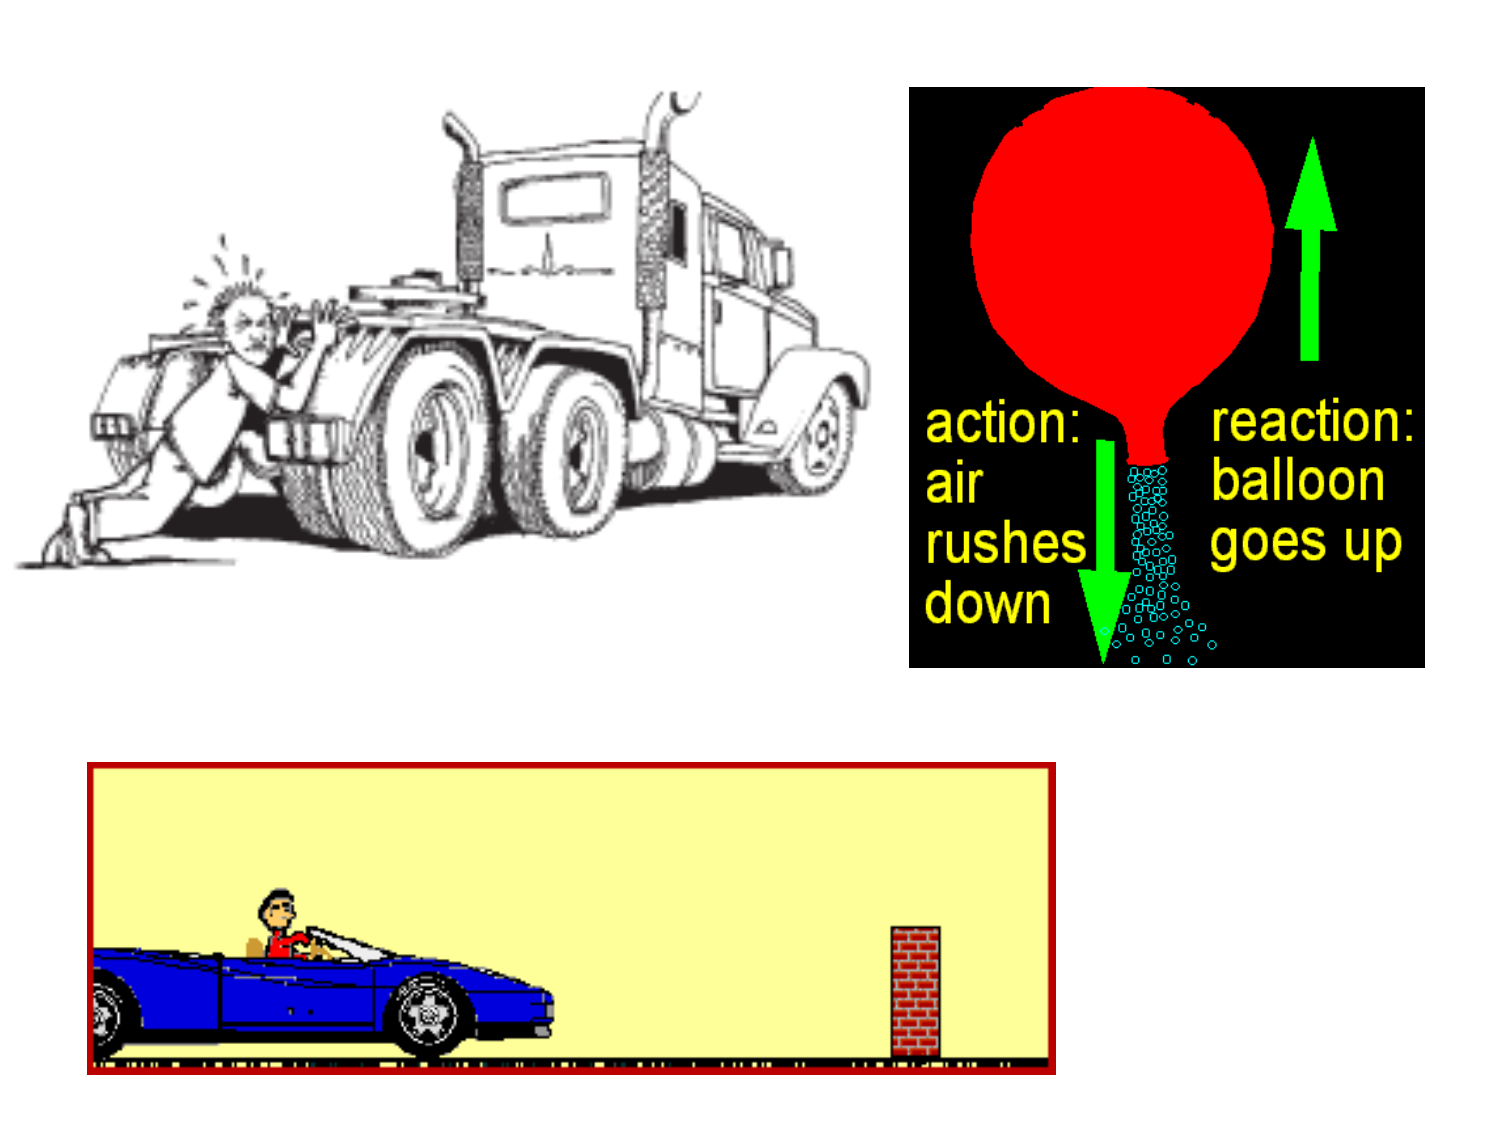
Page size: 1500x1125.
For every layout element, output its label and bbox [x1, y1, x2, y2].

picture [87, 762, 1057, 1076]
picture [12, 24, 876, 674]
picture [909, 87, 1426, 668]
